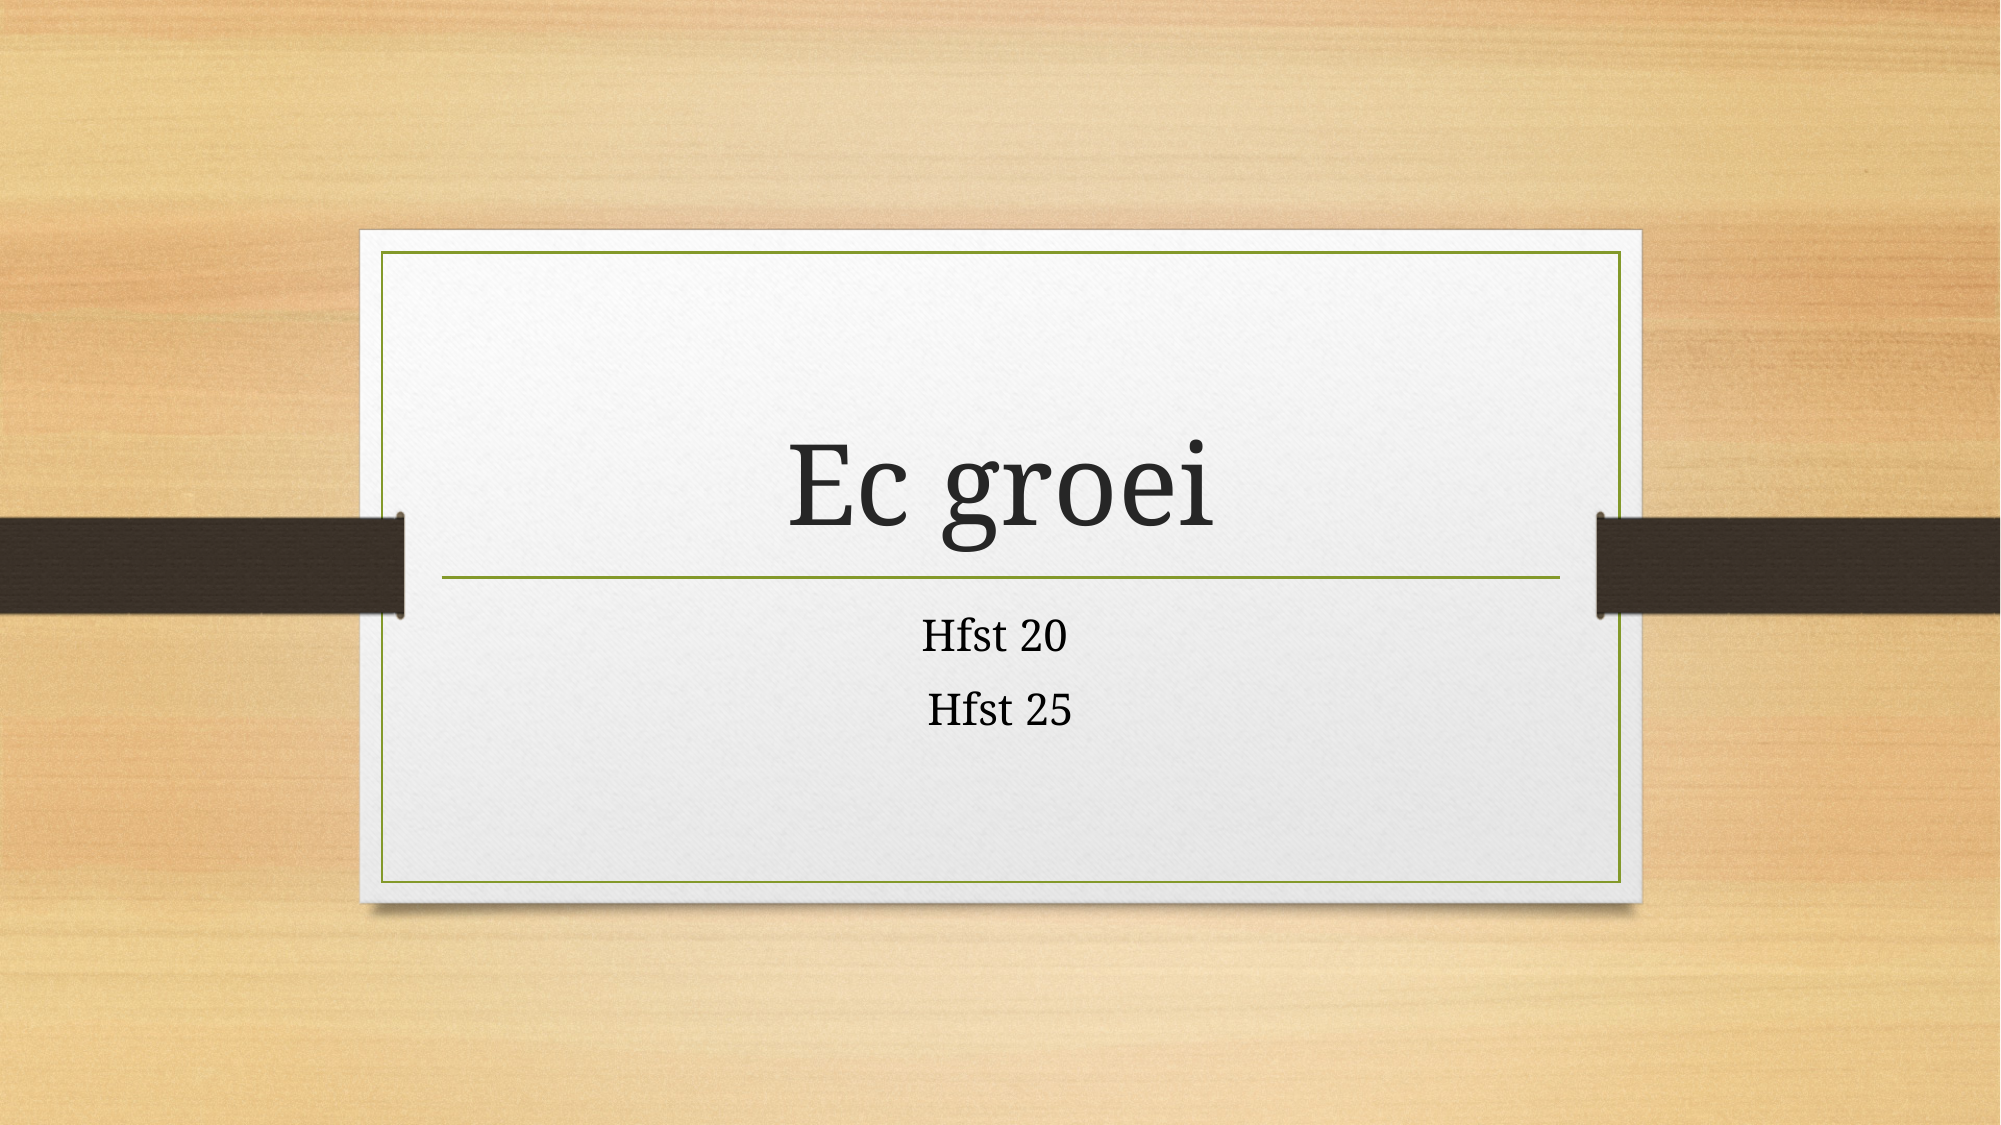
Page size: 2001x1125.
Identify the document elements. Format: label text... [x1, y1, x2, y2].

title Ec groei [441, 306, 1560, 556]
subtitle Hfst 20 Hfst 25 [441, 600, 1560, 817]
picture [0, 0, 2001, 1125]
